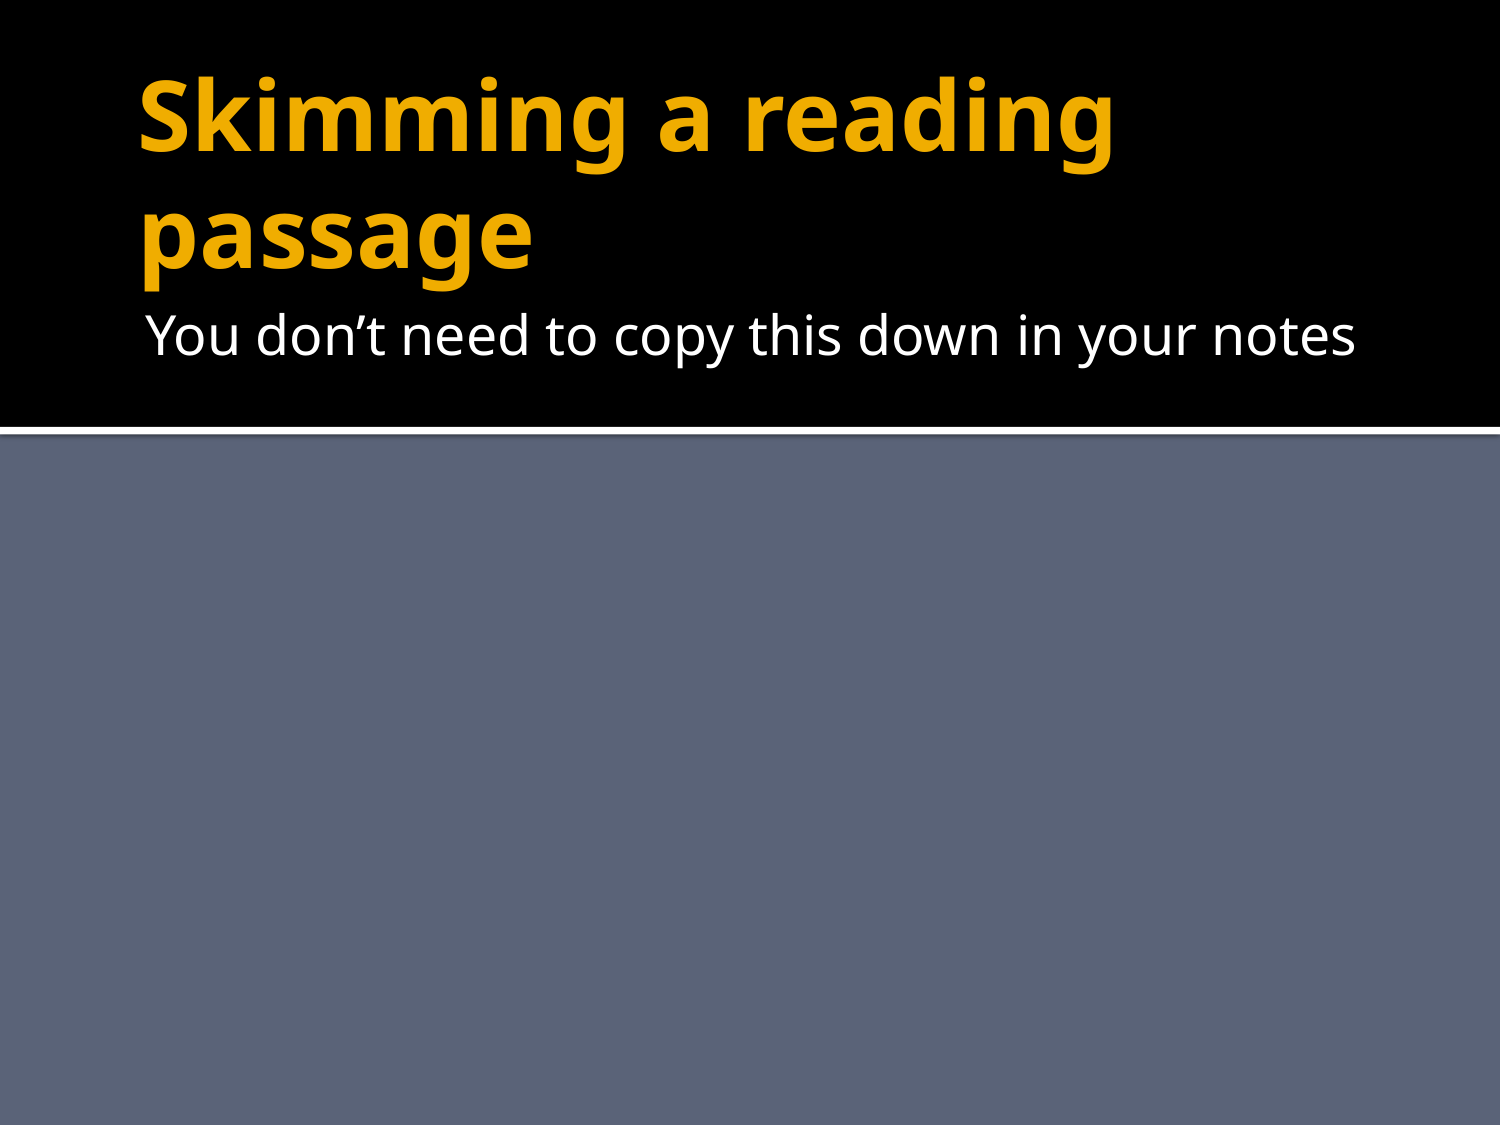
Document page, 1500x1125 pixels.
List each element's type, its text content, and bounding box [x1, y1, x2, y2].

title Skimming a reading passage [123, 19, 1438, 288]
list You don’t need to copy this down in your notes [121, 299, 1438, 413]
